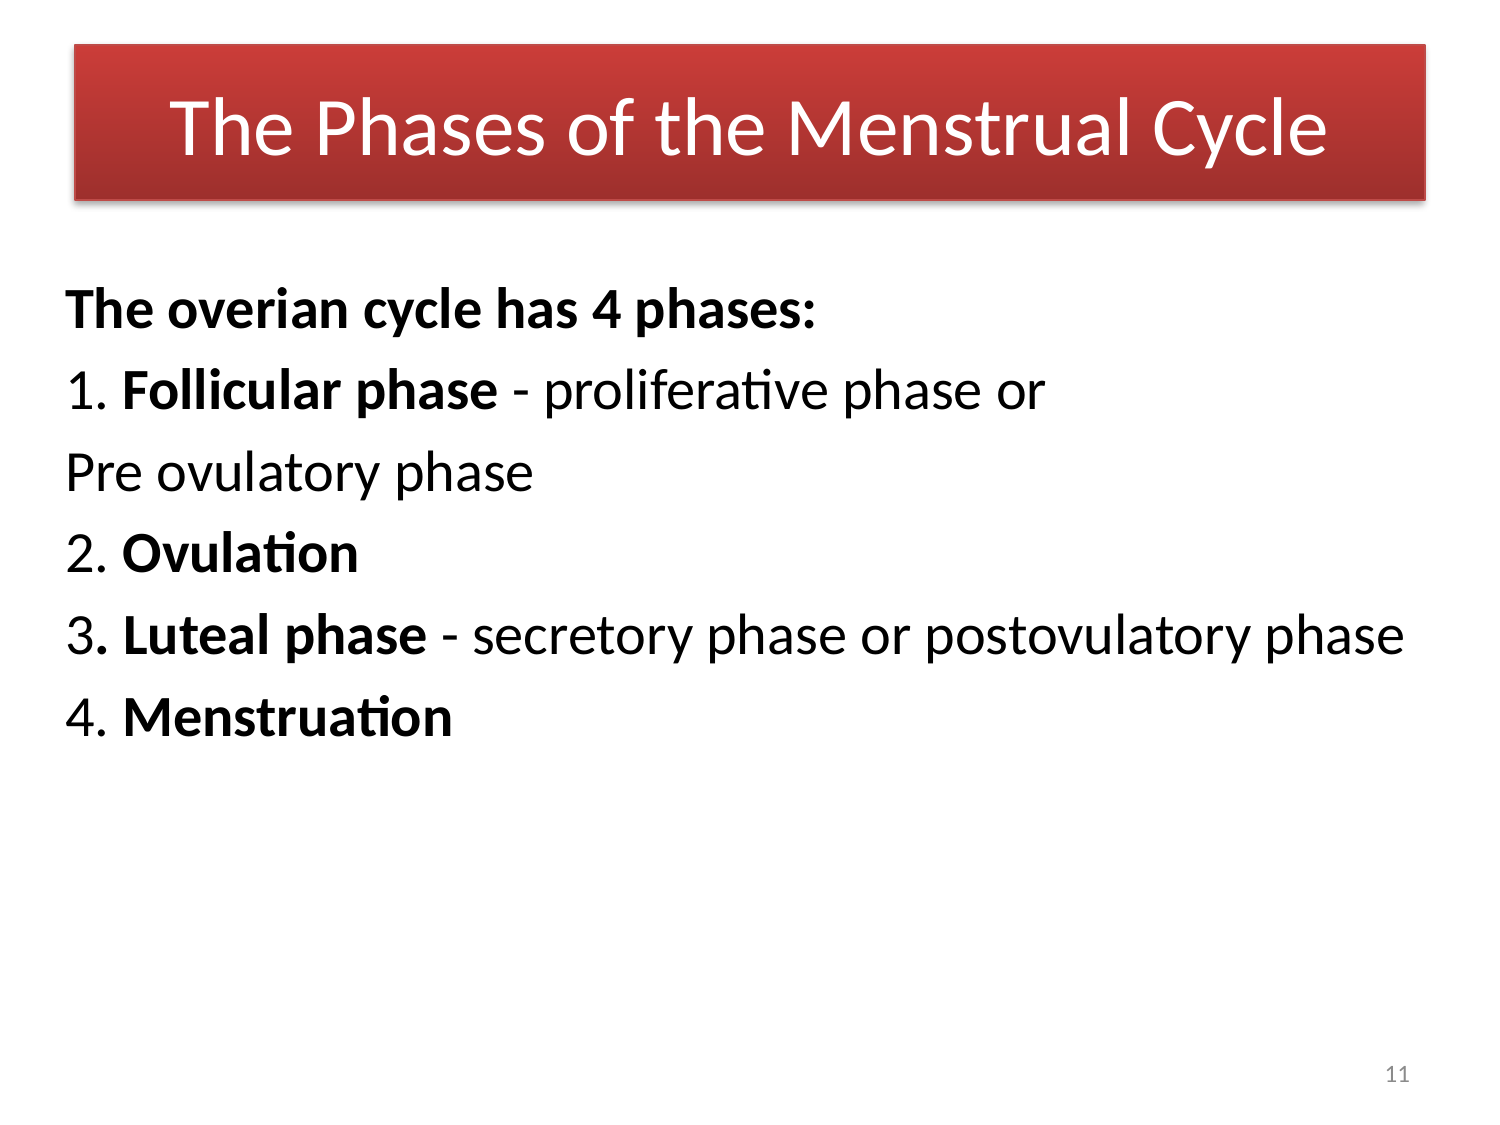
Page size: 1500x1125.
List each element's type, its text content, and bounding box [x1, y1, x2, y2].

title The Phases of the Menstrual Cycle [74, 44, 1426, 201]
slide_number 11 [1074, 1042, 1425, 1103]
list The overian cycle has 4 phases: 1. Follicular phase - proliferative phase or Pre ovulatory phase 2. Ovulation 3. Luteal phase - secretory phase or postovulatory phase 4. Menstruation [50, 262, 1463, 1005]
